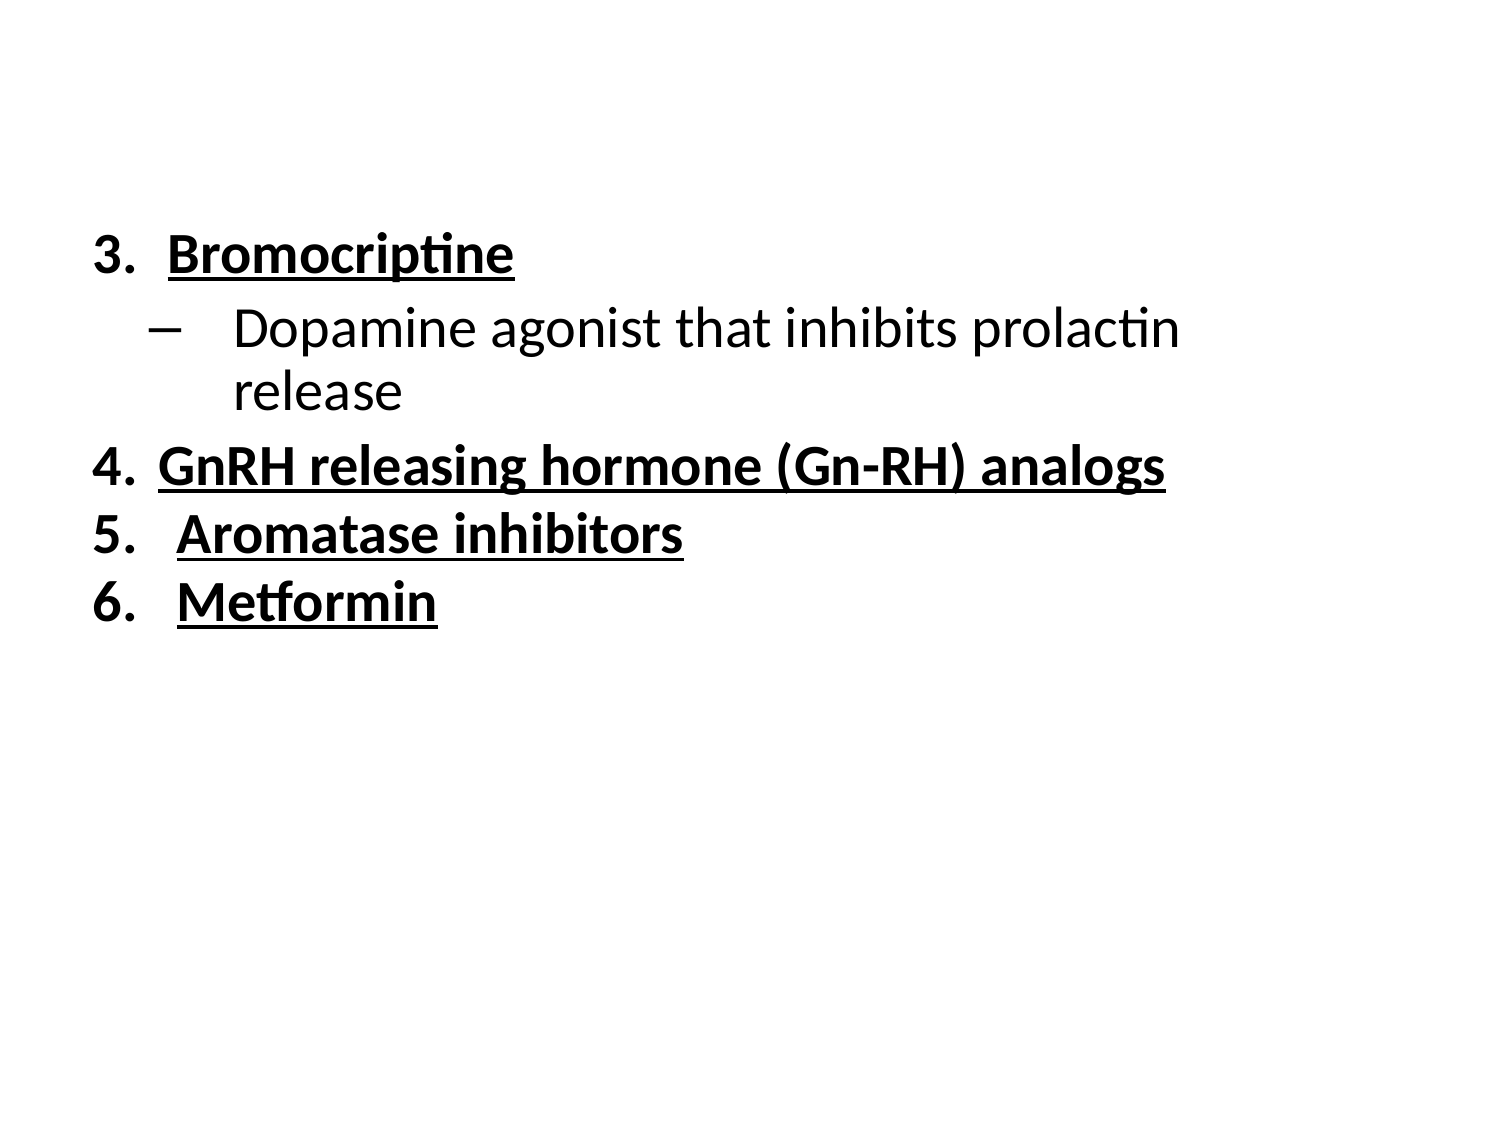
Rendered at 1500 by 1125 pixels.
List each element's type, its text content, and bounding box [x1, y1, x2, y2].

list Bromocriptine Dopamine agonist that inhibits prolactin release GnRH releasing hormone (Gn-RH) analogs Aromatase inhibitors Metformin [77, 215, 1366, 895]
